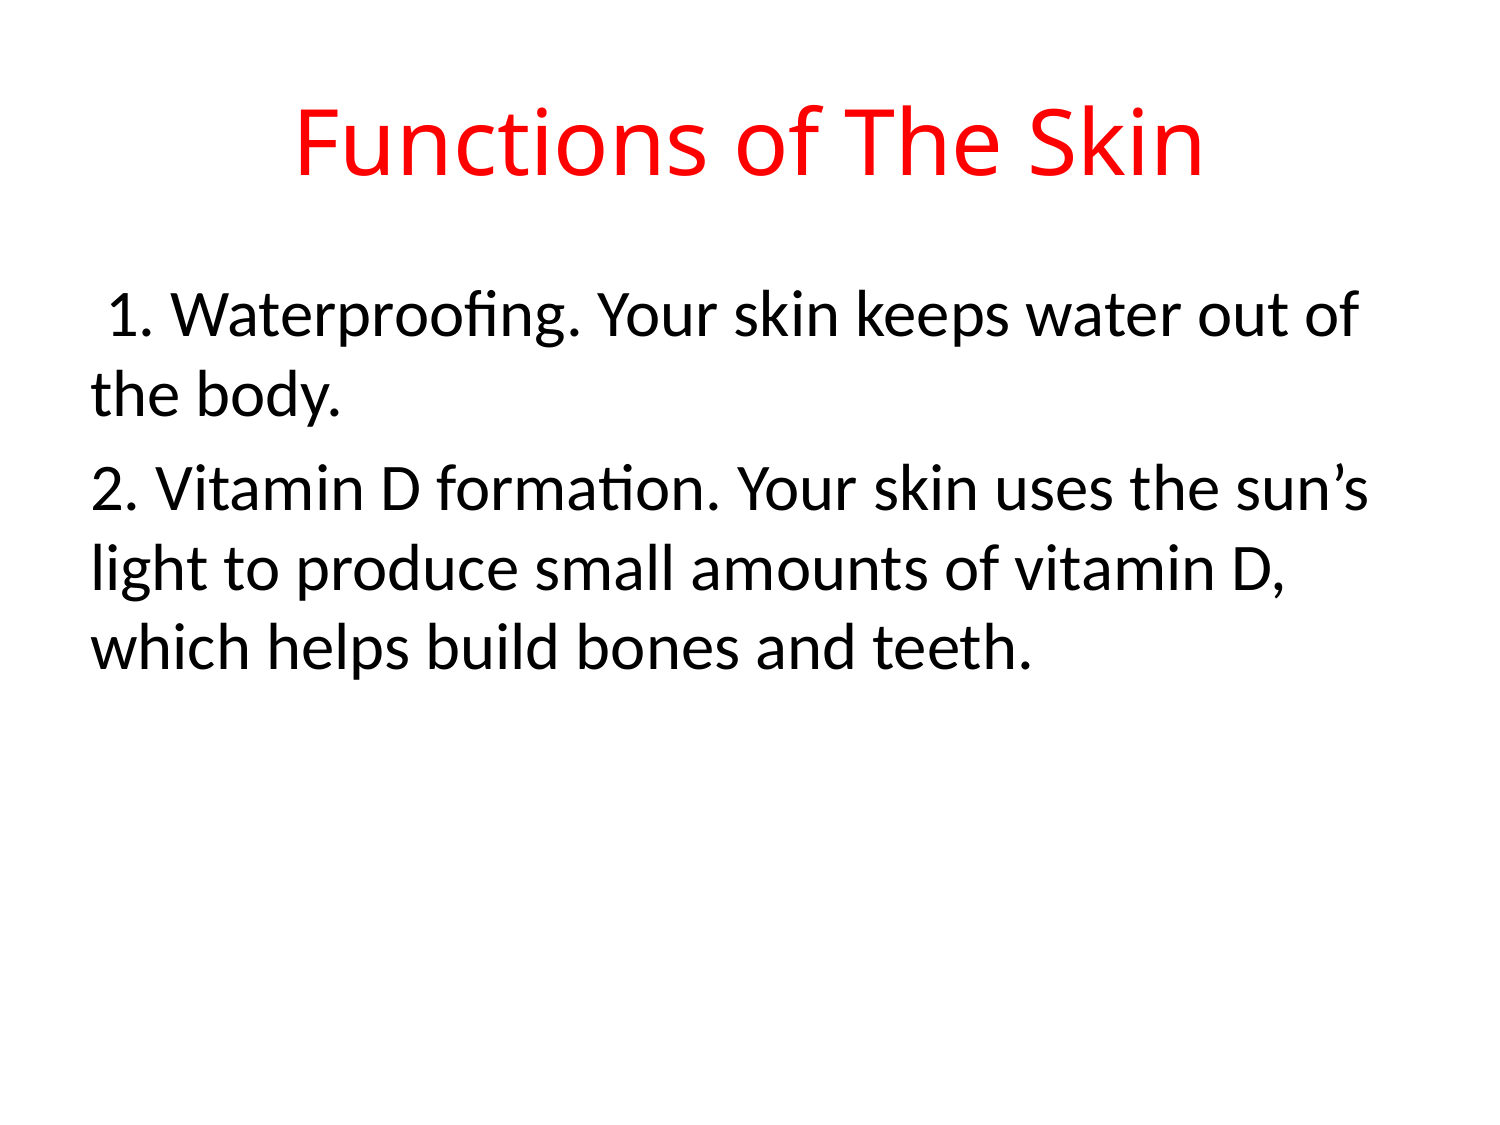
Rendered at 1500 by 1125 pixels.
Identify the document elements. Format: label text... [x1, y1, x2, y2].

list 1. Waterproofing. Your skin keeps water out of the body. 2. Vitamin D formation. Your skin uses the sun’s light to produce small amounts of vitamin D, which helps build bones and teeth. [75, 262, 1425, 1005]
title Functions of The Skin [75, 45, 1425, 233]
